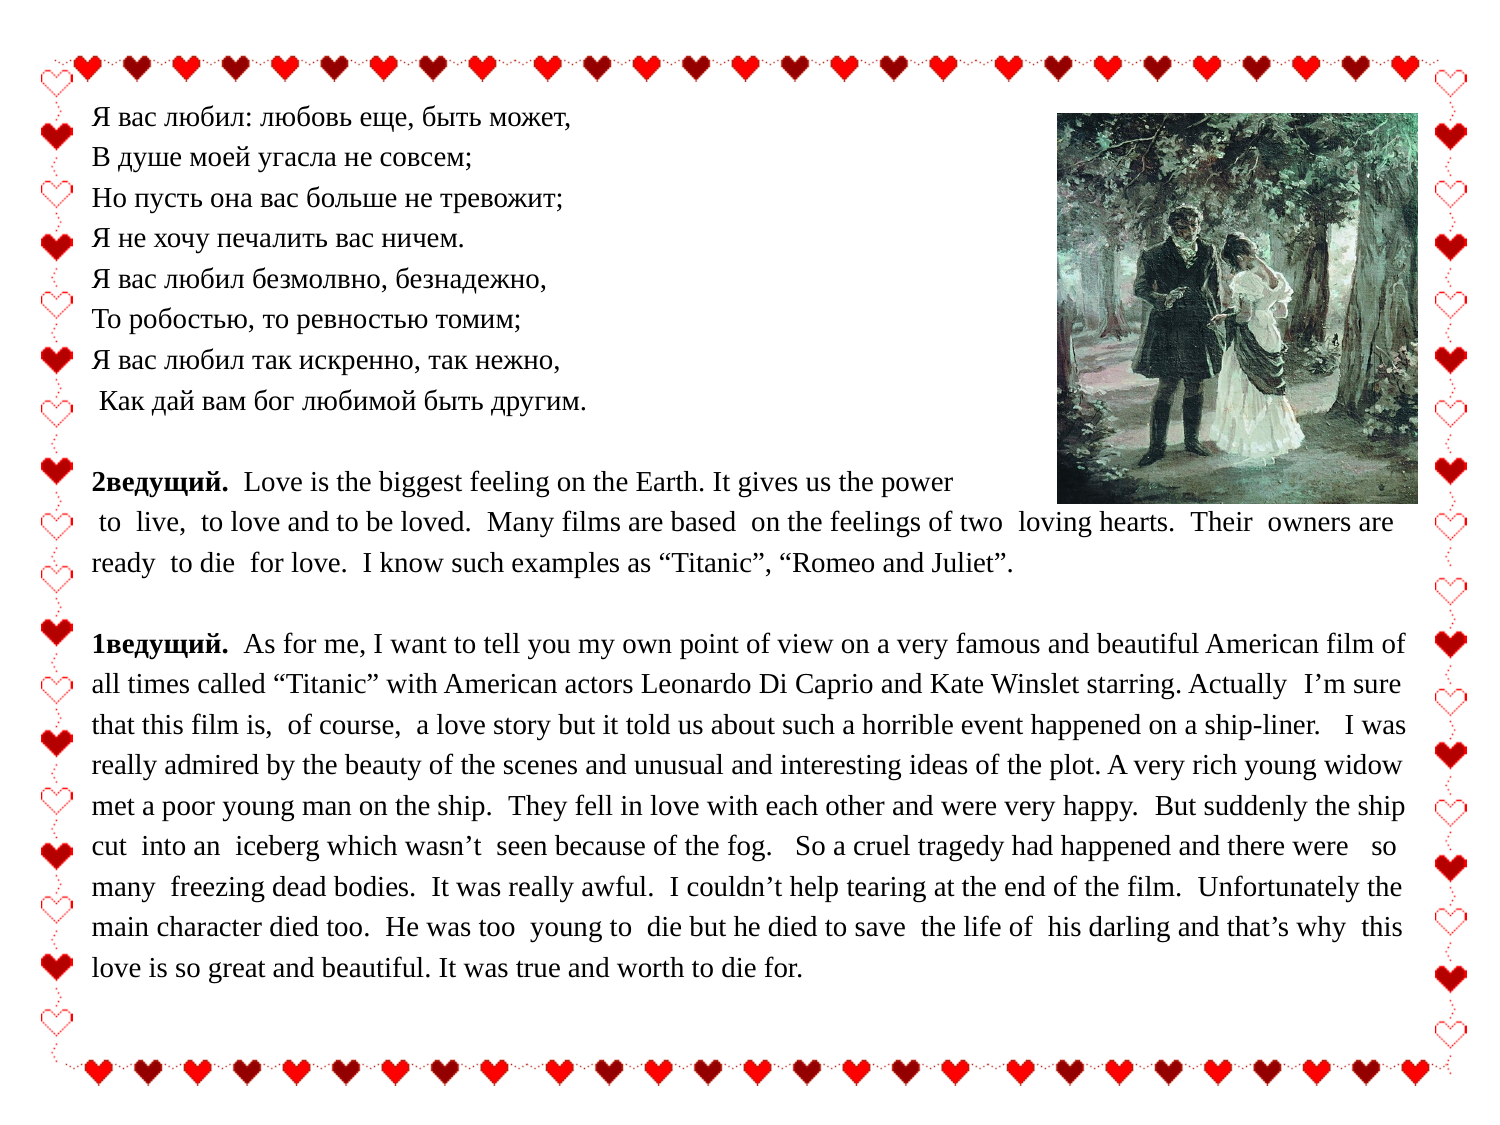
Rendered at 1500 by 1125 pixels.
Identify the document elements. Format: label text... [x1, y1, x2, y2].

picture [40, 66, 1452, 1086]
picture [513, 54, 979, 82]
text_box [79, 91, 1412, 693]
list Я вас любил: любовь еще, быть может, В душе моей угасла не совсем; Но пусть она вас больше не тревожит; Я не хочу печалить вас ничем. Я вас любил безмолвно, безнадежно, То робостью, то ревностью томим; Я вас любил так искренно, так нежно, Как дай вам бог любимой быть другим. 2ведущий. Love is the biggest feeling on the Earth. It gives us the power to live, to love and to be loved. Many films are based on the feelings of two loving hearts. Their owners are ready to die for love. I know such examples as “Titanic”, “Romeo and Juliet”. 1ведущий. As for me, I want to tell you my own point of view on a very famous and beautiful American film of all times called “Titanic” with American actors Leonardo Di Caprio and Kate Winslet starring. Actually I’m sure that this film is, of course, a love story but it told us about such a horrible event happened on a ship-liner. I was really admired by the beauty of the scenes and unusual and interesting ideas of the plot. A very rich young widow met a poor young man on the ship. They fell in love with each other and were very happy. But suddenly the ship cut into an iceberg which wasn’t seen because of the fog. So a cruel tragedy had happened and there were so many freezing dead bodies. It was really awful. I couldn’t help tearing at the end of the film. Unfortunately the main character died too. He was too young to die but he died to save the life of his darling and that’s why this love is so great and beautiful. It was true and worth to die for. [79, 91, 1431, 1056]
picture [1056, 113, 1419, 504]
picture [1434, 66, 1468, 569]
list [52, 54, 511, 82]
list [980, 54, 1441, 82]
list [1434, 575, 1468, 1077]
